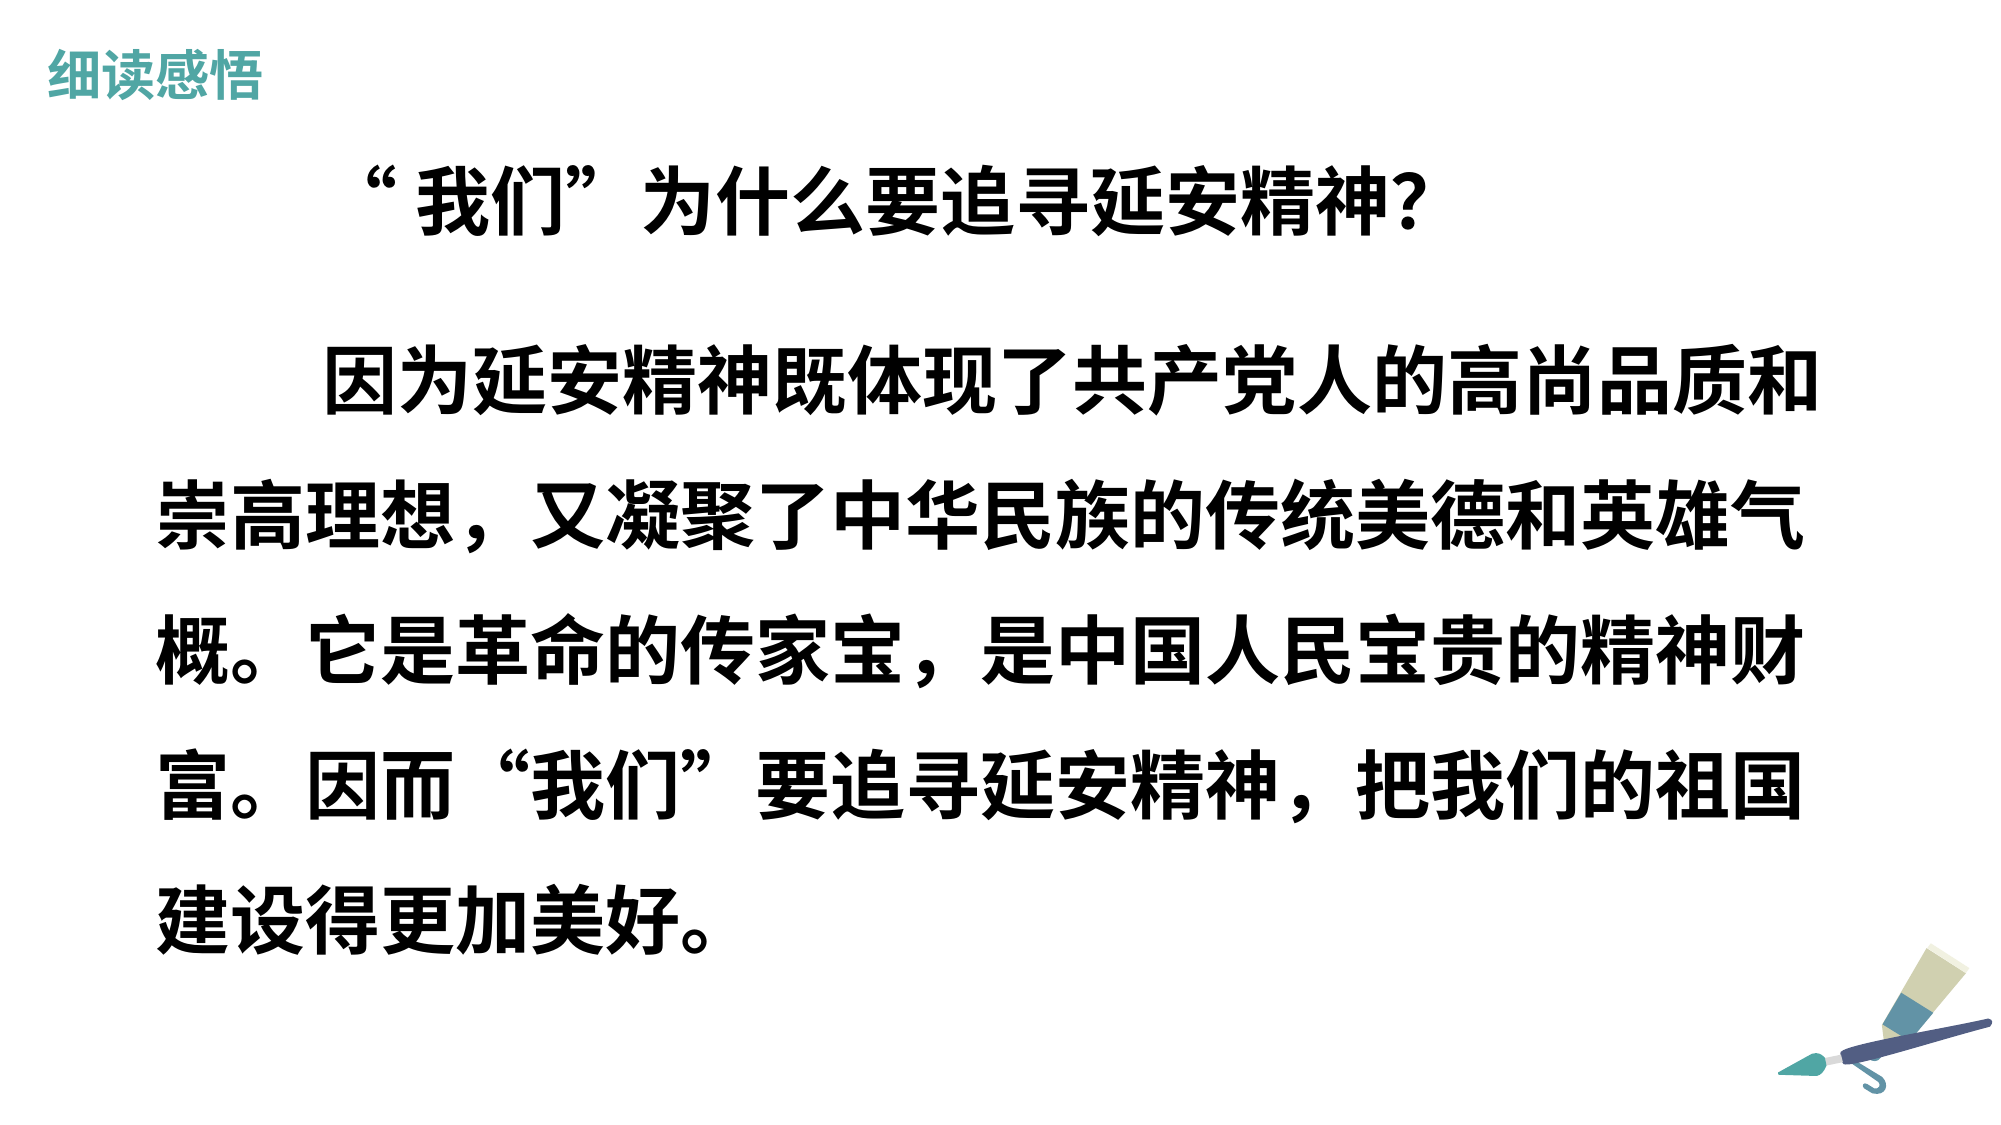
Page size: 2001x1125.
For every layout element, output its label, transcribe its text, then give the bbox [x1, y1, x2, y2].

text_box 细读感悟 [32, 33, 347, 114]
text_box 因为延安精神既体现了共产党人的高尚品质和崇高理想，又凝聚了中华民族的传统美德和英雄气概。它是革命的传家宝，是中国人民宝贵的精神财富。因而“我们”要追寻延安精神，把我们的祖国建设得更加美好。 [140, 281, 1859, 971]
text_box “我们”为什么要追寻延安精神？ [140, 147, 1591, 252]
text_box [1811, 945, 1974, 1125]
